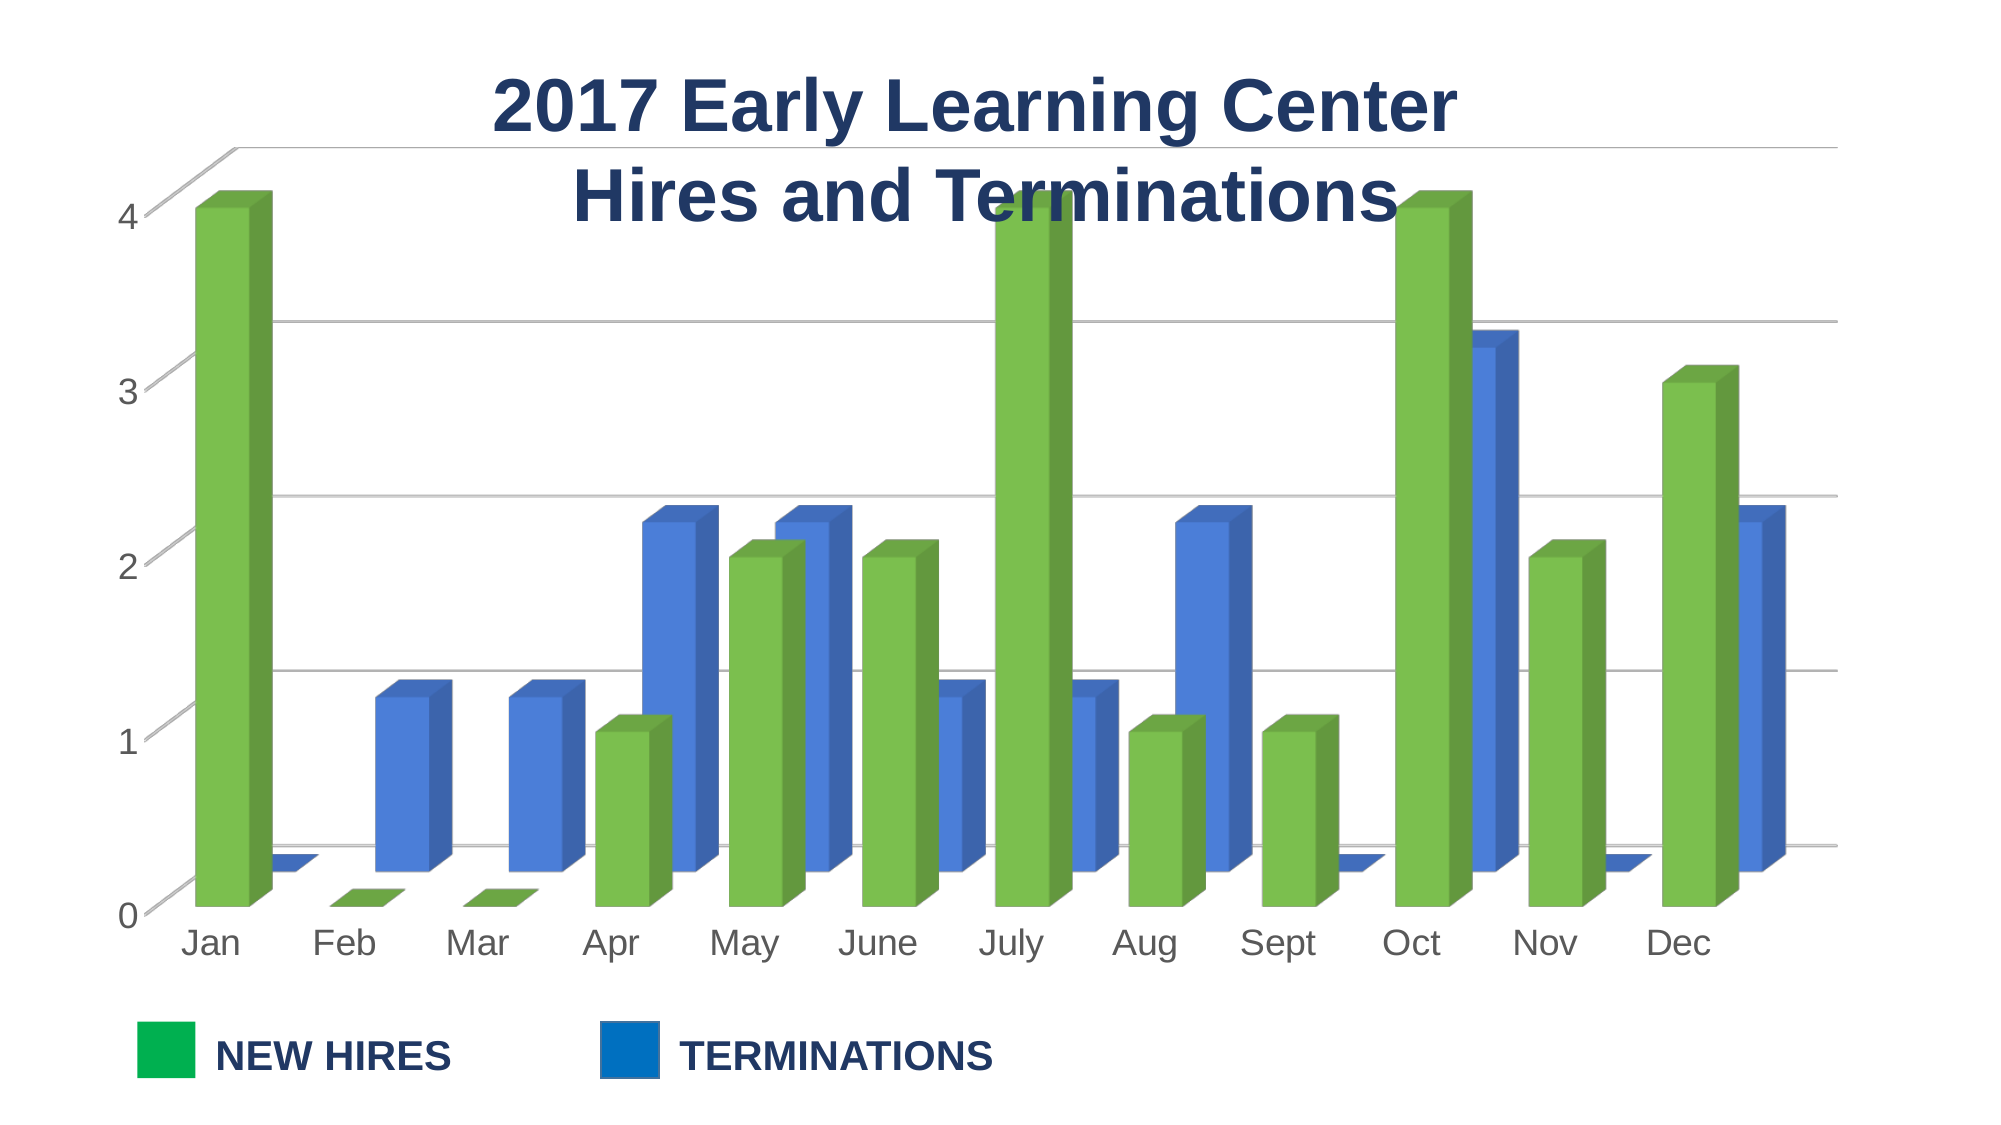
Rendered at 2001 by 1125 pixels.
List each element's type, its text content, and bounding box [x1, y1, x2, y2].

text_box NEW HIRES [200, 1021, 630, 1079]
chart [50, 96, 1967, 964]
text_box [630, 1021, 660, 1079]
text_box [136, 1021, 196, 1079]
text_box 2017 Early Learning Center Hires and Terminations [452, 48, 1521, 96]
text_box TERMINATIONS [664, 1021, 1094, 1079]
